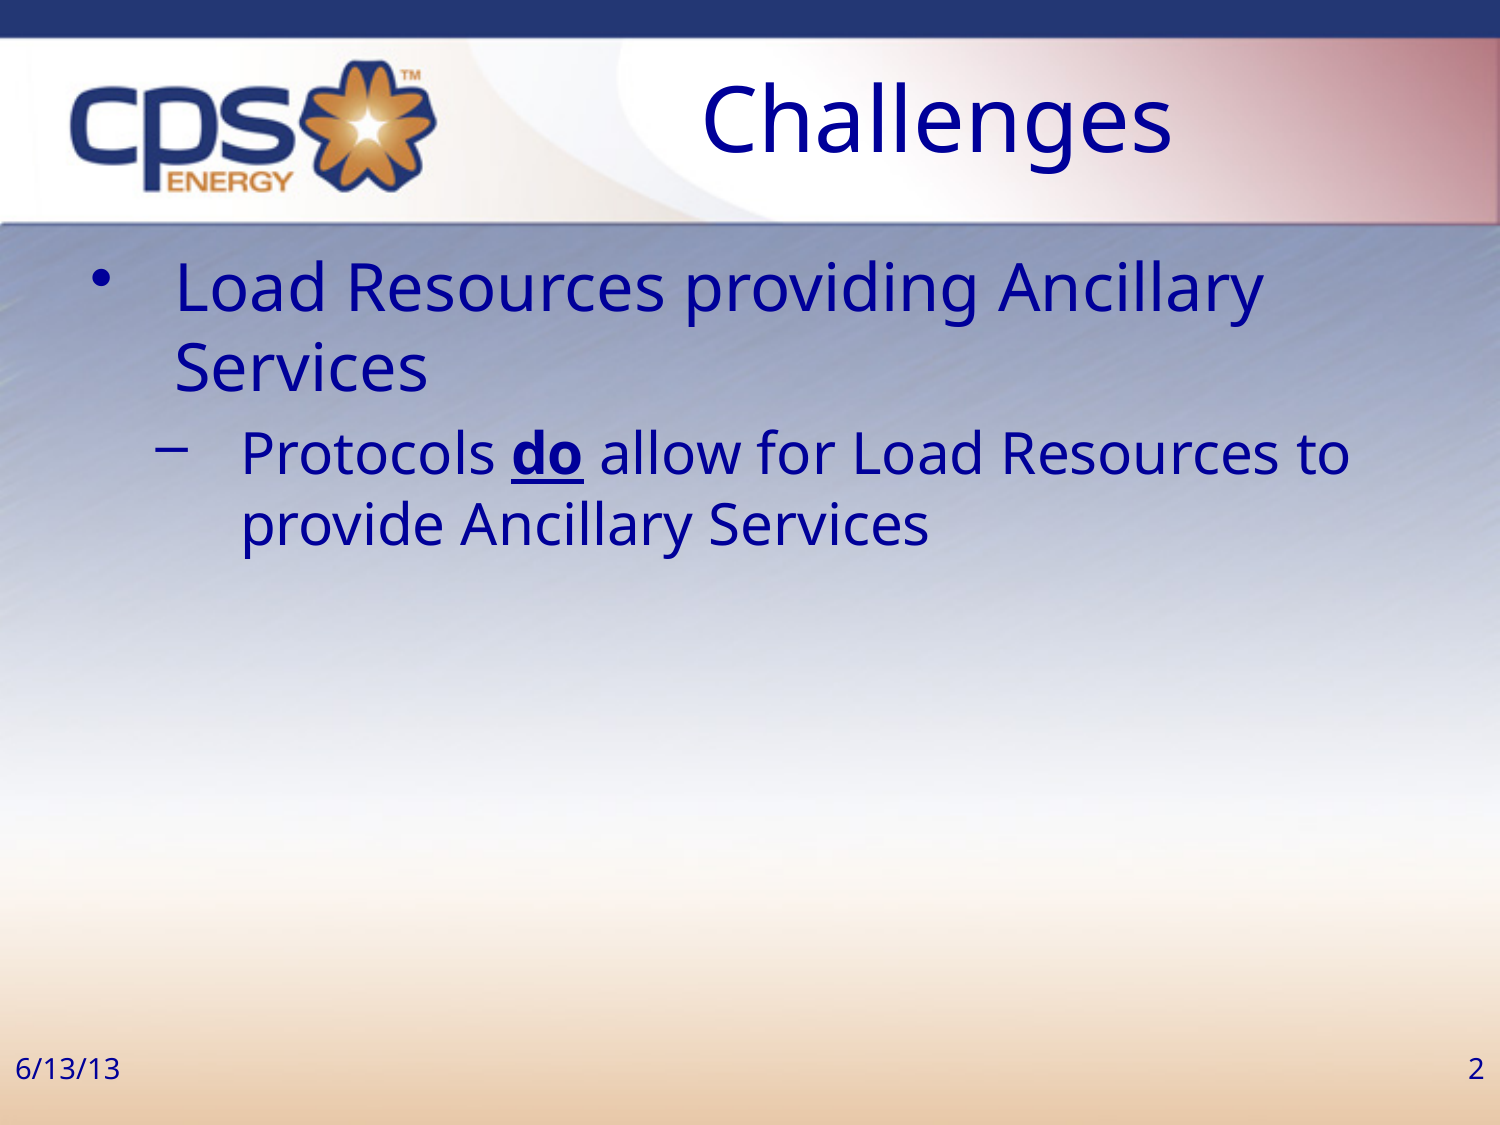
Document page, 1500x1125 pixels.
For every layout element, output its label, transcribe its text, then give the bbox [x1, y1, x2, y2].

list Load Resources providing Ancillary Services Protocols do allow for Load Resources to provide Ancillary Services [74, 237, 1426, 1038]
title Challenges [449, 44, 1426, 188]
picture [0, 0, 1500, 1125]
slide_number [0, 1042, 351, 1103]
slide_number 2 [1149, 1042, 1500, 1103]
